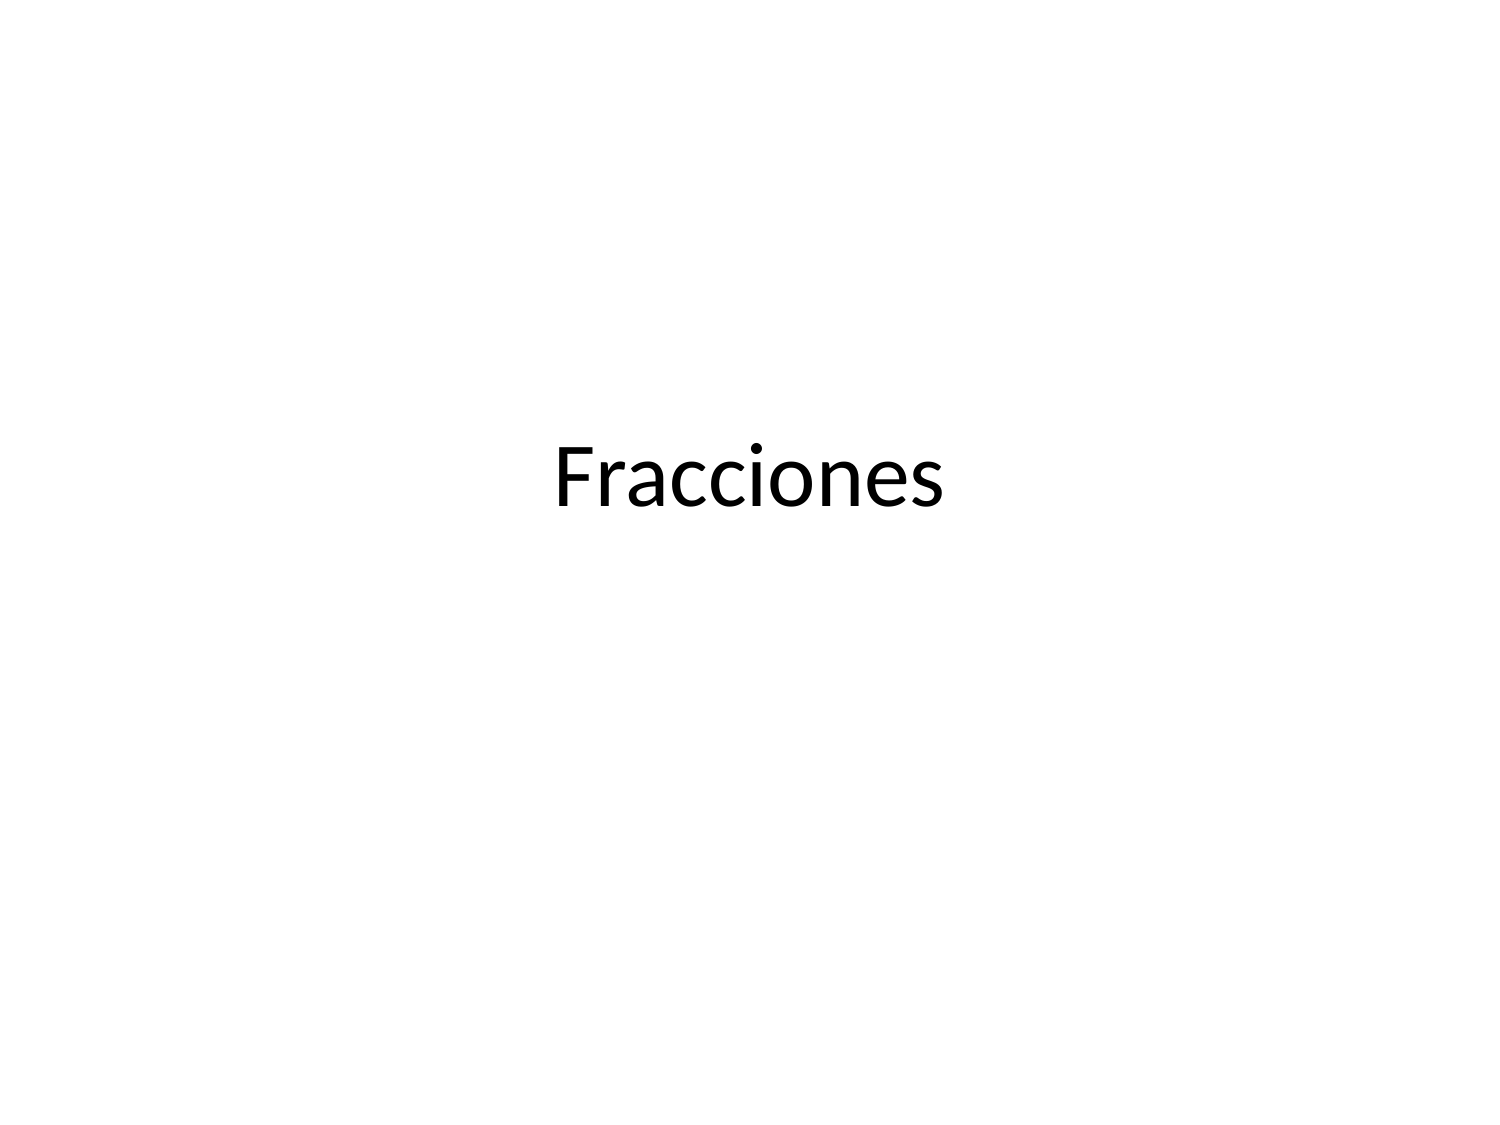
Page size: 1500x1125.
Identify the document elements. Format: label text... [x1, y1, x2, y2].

title Fracciones [112, 349, 1388, 591]
